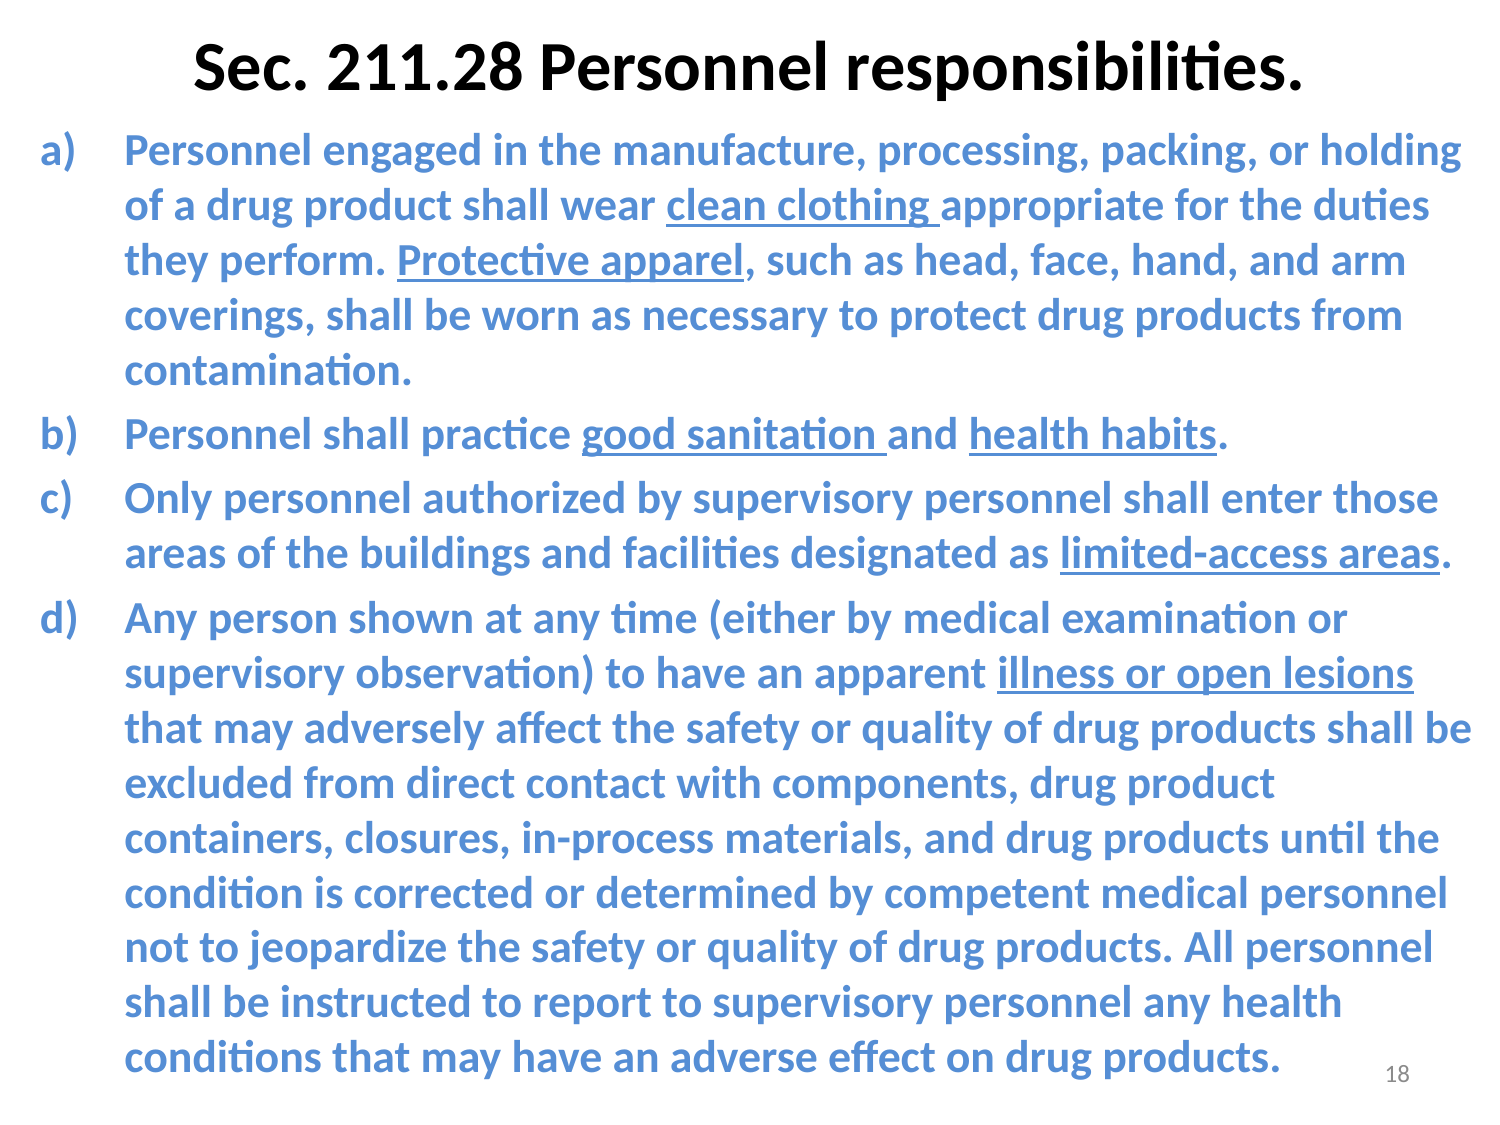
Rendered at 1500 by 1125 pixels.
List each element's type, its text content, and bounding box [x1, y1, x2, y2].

title Sec. 211.28 Personnel responsibilities. [75, 12, 1425, 112]
slide_number 18 [1074, 1042, 1425, 1103]
list Personnel engaged in the manufacture, processing, packing, or holding of a drug product shall wear clean clothing appropriate for the duties they perform. Protective apparel, such as head, face, hand, and arm coverings, shall be worn as necessary to protect drug products from contamination. Personnel shall practice good sanitation and health habits. Only personnel authorized by supervisory personnel shall enter those areas of the buildings and facilities designated as limited-access areas. Any person shown at any time (either by medical examination or supervisory observation) to have an apparent illness or open lesions that may adversely affect the safety or quality of drug products shall be excluded from direct contact with components, drug product containers, closures, in-process materials, and drug products until the condition is corrected or determined by competent medical personnel not to jeopardize the safety or quality of drug products. All personnel shall be instructed to report to supervisory personnel any health conditions that may have an adverse effect on drug products. [24, 112, 1500, 1088]
